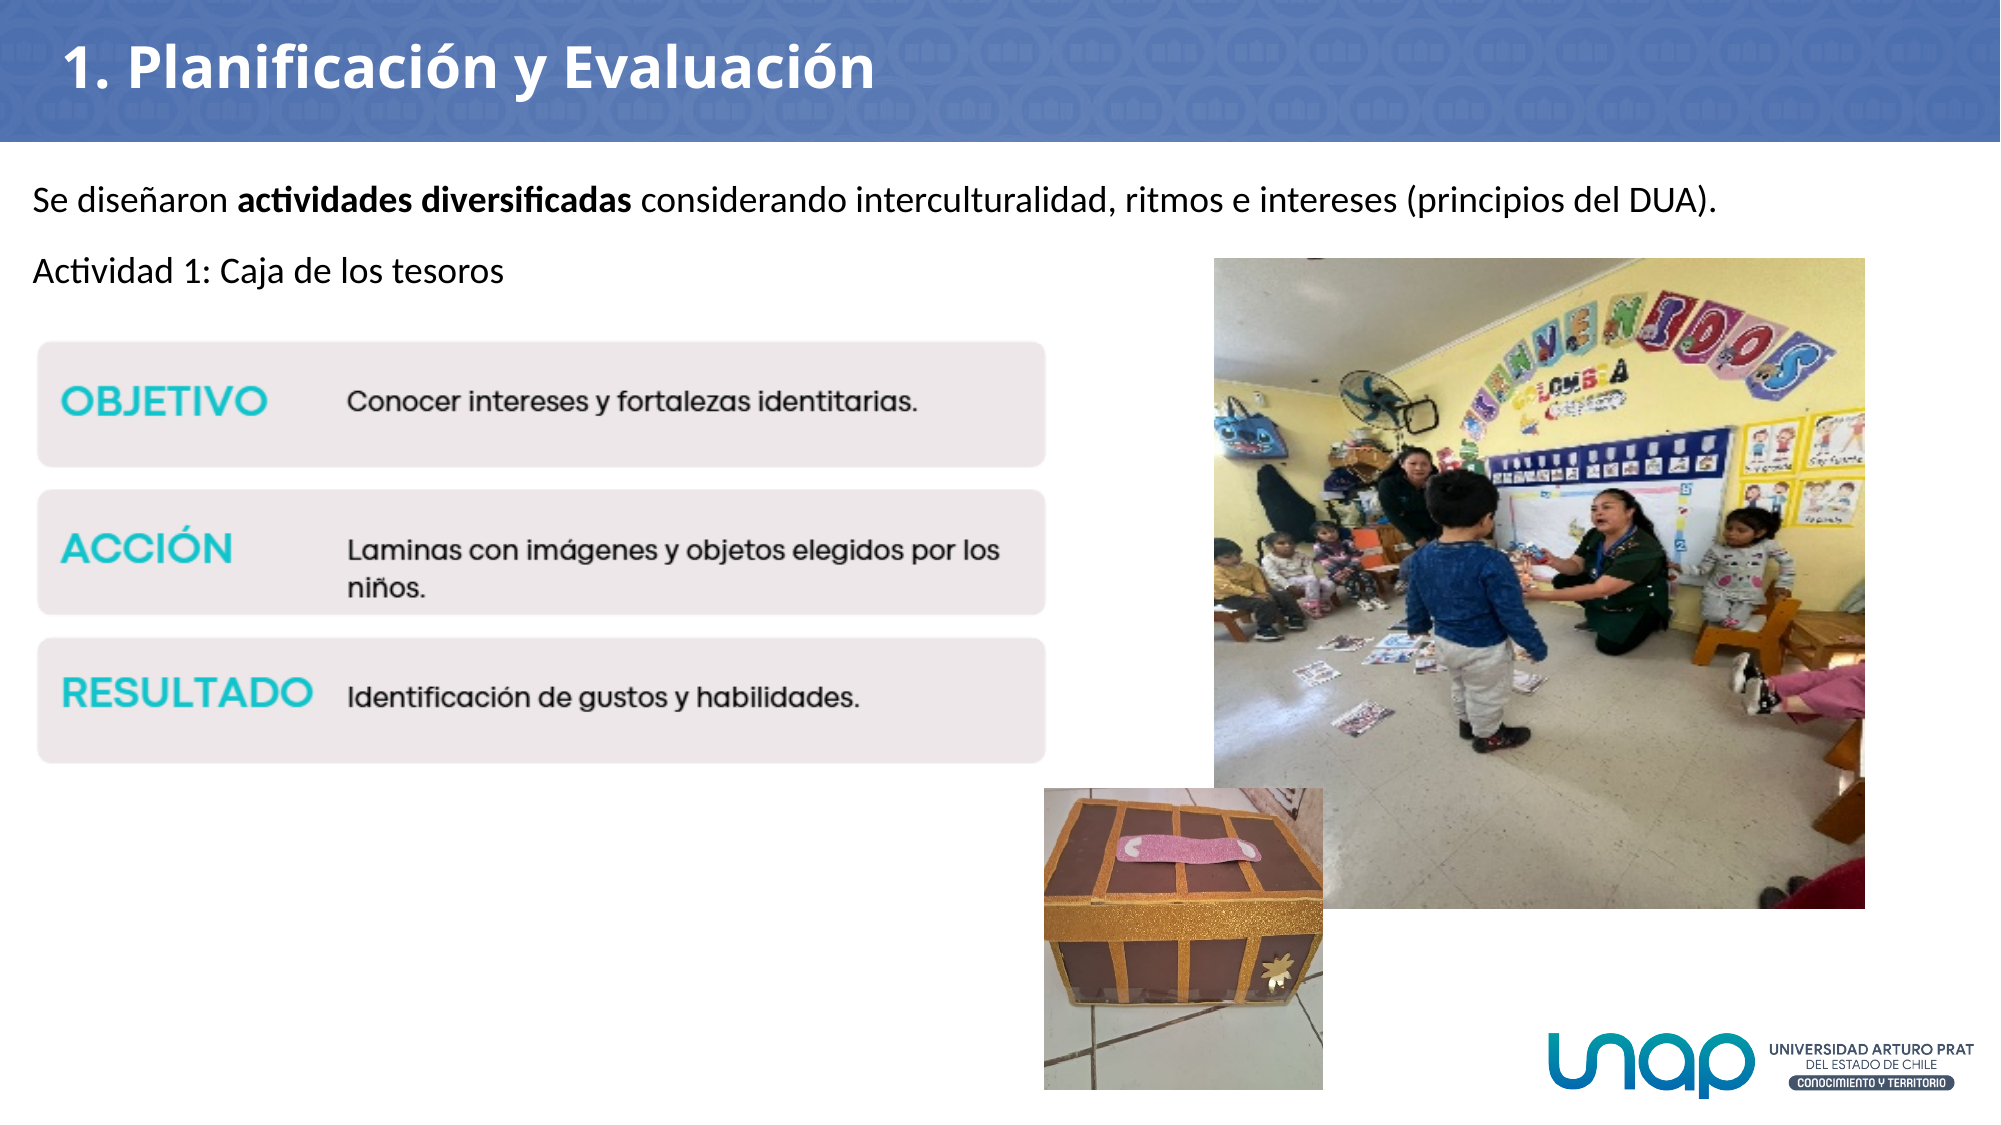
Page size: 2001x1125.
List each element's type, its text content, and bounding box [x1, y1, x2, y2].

text_box Actividad 1: Caja de los tesoros [17, 239, 1018, 299]
picture [17, 258, 1865, 1090]
picture [0, 0, 2000, 142]
picture [1539, 1025, 1983, 1107]
text_box Se diseñaron actividades diversificadas considerando interculturalidad, ritmos e intereses (principios del DUA). [17, 167, 1983, 227]
